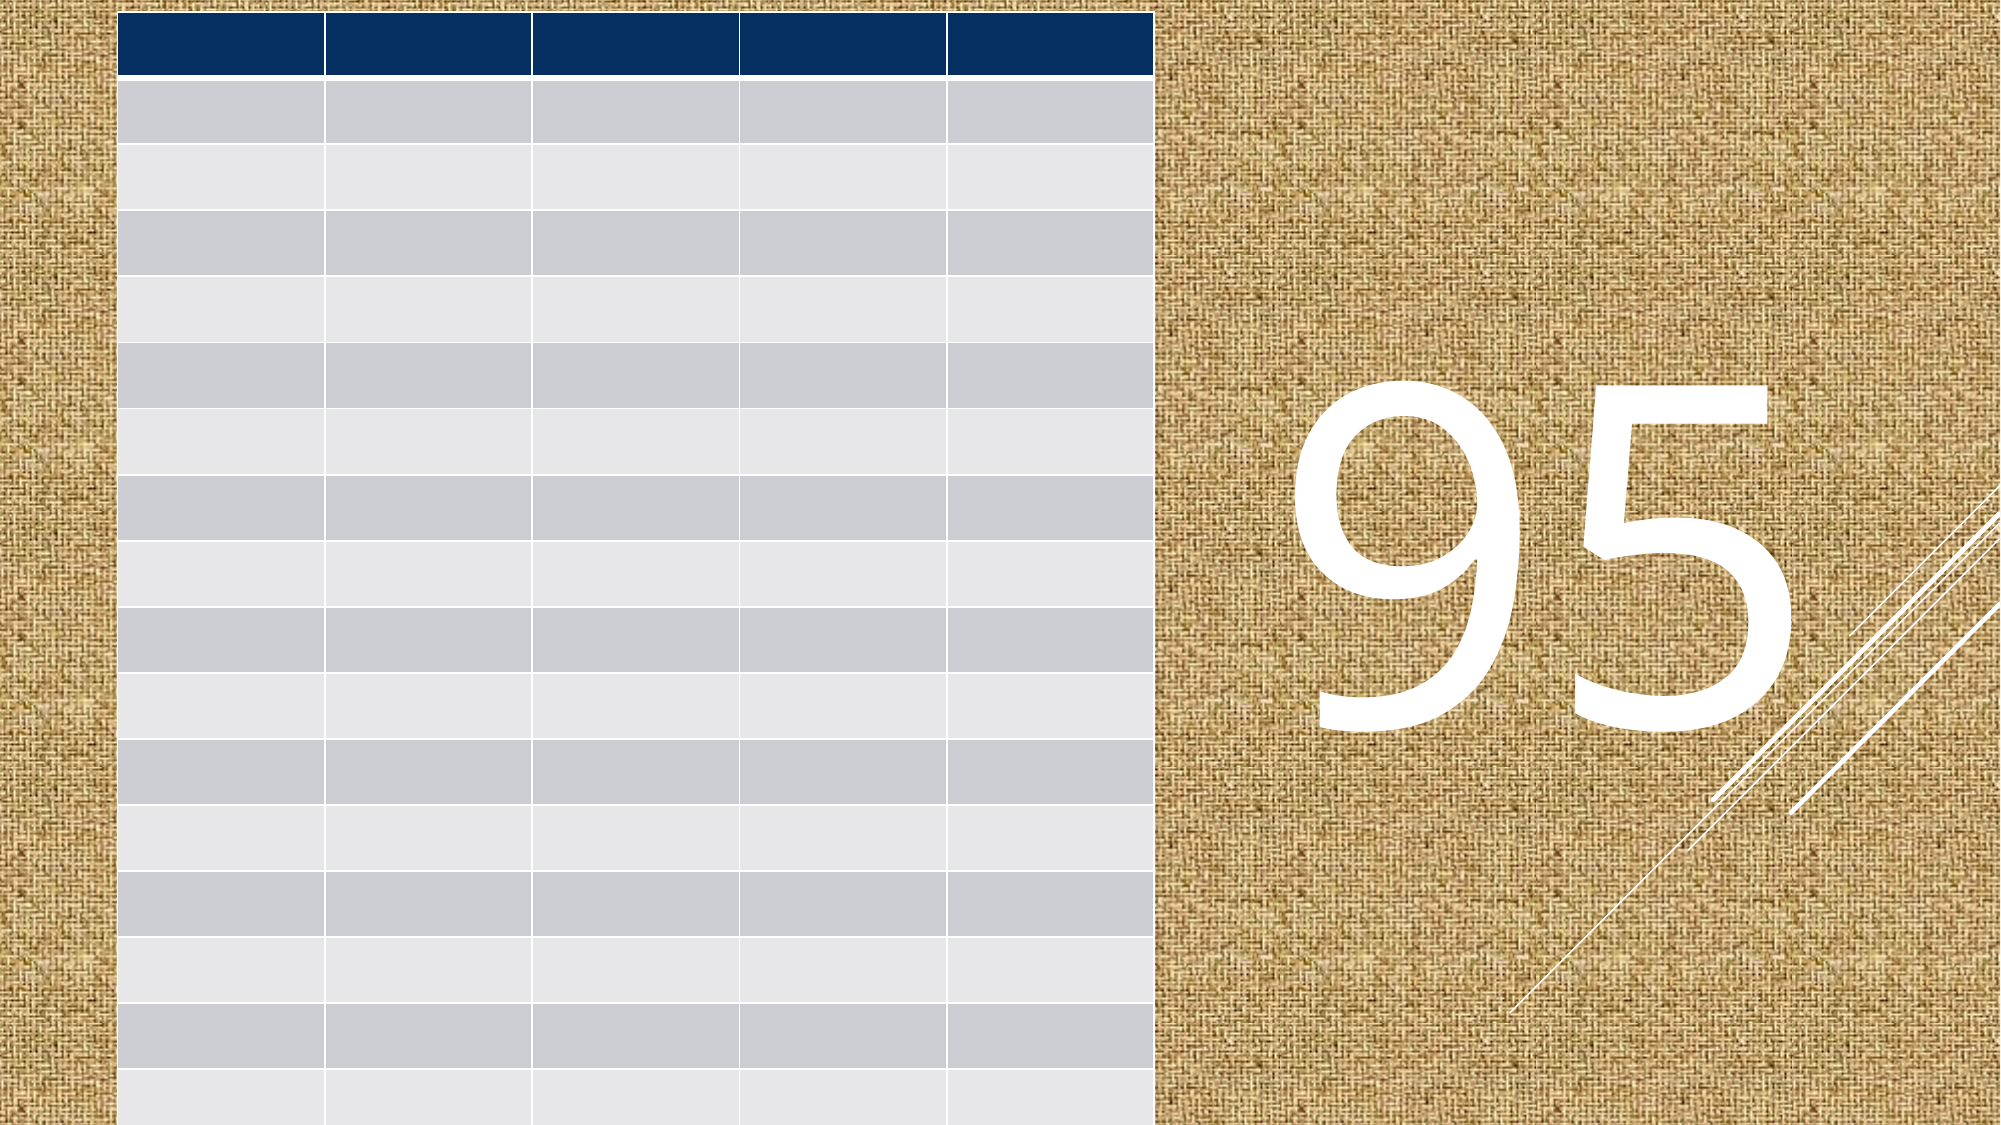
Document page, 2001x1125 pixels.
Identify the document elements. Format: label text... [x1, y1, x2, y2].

table_cell [533, 872, 739, 936]
table_cell [533, 542, 739, 606]
table_cell [326, 1004, 531, 1068]
table_cell [740, 938, 946, 1002]
table_cell [948, 211, 1153, 275]
table_cell [118, 542, 324, 606]
table_cell [326, 740, 531, 804]
table_cell [326, 806, 531, 870]
table_cell [948, 277, 1153, 342]
table_cell [740, 145, 946, 209]
table_cell [740, 608, 946, 672]
table_cell [740, 277, 946, 342]
table_cell [948, 476, 1153, 540]
picture [0, 0, 2001, 1125]
table_cell [740, 674, 946, 738]
table_cell [533, 81, 739, 143]
table_cell [326, 608, 531, 672]
table_cell [948, 938, 1153, 1002]
table_cell [326, 1070, 531, 1125]
title 95 [1228, 59, 1863, 1014]
table_cell [533, 674, 739, 738]
table_cell [326, 343, 531, 408]
table_cell [533, 806, 739, 870]
table_cell [326, 938, 531, 1002]
table_cell [740, 1004, 946, 1068]
table_cell [948, 806, 1153, 870]
table_cell [533, 409, 739, 474]
table_cell [533, 145, 739, 209]
table_cell [533, 211, 739, 275]
table_cell [326, 145, 531, 209]
table_cell [326, 476, 531, 540]
table_cell [948, 343, 1153, 408]
table_cell [740, 872, 946, 936]
table_cell [326, 409, 531, 474]
table_cell [533, 1004, 739, 1068]
table_cell [118, 343, 324, 408]
table_cell [740, 1070, 946, 1125]
table_cell [533, 476, 739, 540]
table_cell [948, 872, 1153, 936]
table_cell [118, 145, 324, 209]
table_cell [118, 1004, 324, 1068]
table_header [118, 13, 324, 75]
table_cell [118, 277, 324, 342]
table_cell [948, 81, 1153, 143]
table_cell [948, 1070, 1153, 1125]
table_cell [533, 343, 739, 408]
table_cell [740, 476, 946, 540]
table_cell [326, 277, 531, 342]
table_cell [948, 740, 1153, 804]
picture [1863, 517, 2001, 736]
table_cell [948, 145, 1153, 209]
table_cell [326, 211, 531, 275]
table_cell [740, 81, 946, 143]
table_cell [326, 542, 531, 606]
table_cell [118, 938, 324, 1002]
table_header [326, 13, 531, 75]
table_cell [533, 1070, 739, 1125]
table_cell [533, 277, 739, 342]
table_cell [740, 740, 946, 804]
table_cell [948, 674, 1153, 738]
table_header [948, 13, 1153, 75]
table_cell [118, 409, 324, 474]
table_cell [740, 343, 946, 408]
table_cell [533, 608, 739, 672]
table_cell [948, 1004, 1153, 1068]
table_cell [118, 211, 324, 275]
table_cell [326, 674, 531, 738]
table_cell [326, 872, 531, 936]
table_header [533, 13, 739, 75]
table_cell [118, 806, 324, 870]
table_cell [948, 608, 1153, 672]
table_cell [948, 409, 1153, 474]
table_cell [118, 872, 324, 936]
table_cell [740, 409, 946, 474]
table_cell [740, 542, 946, 606]
table_cell [118, 81, 324, 143]
table_cell [740, 211, 946, 275]
table_cell [118, 608, 324, 672]
table_cell [118, 674, 324, 738]
table_cell [533, 938, 739, 1002]
table_cell [118, 740, 324, 804]
table_cell [118, 1070, 324, 1125]
table_cell [948, 542, 1153, 606]
table_cell [740, 806, 946, 870]
table_cell [326, 81, 531, 143]
table_cell [533, 740, 739, 804]
table_header [740, 13, 946, 75]
table_cell [118, 476, 324, 540]
